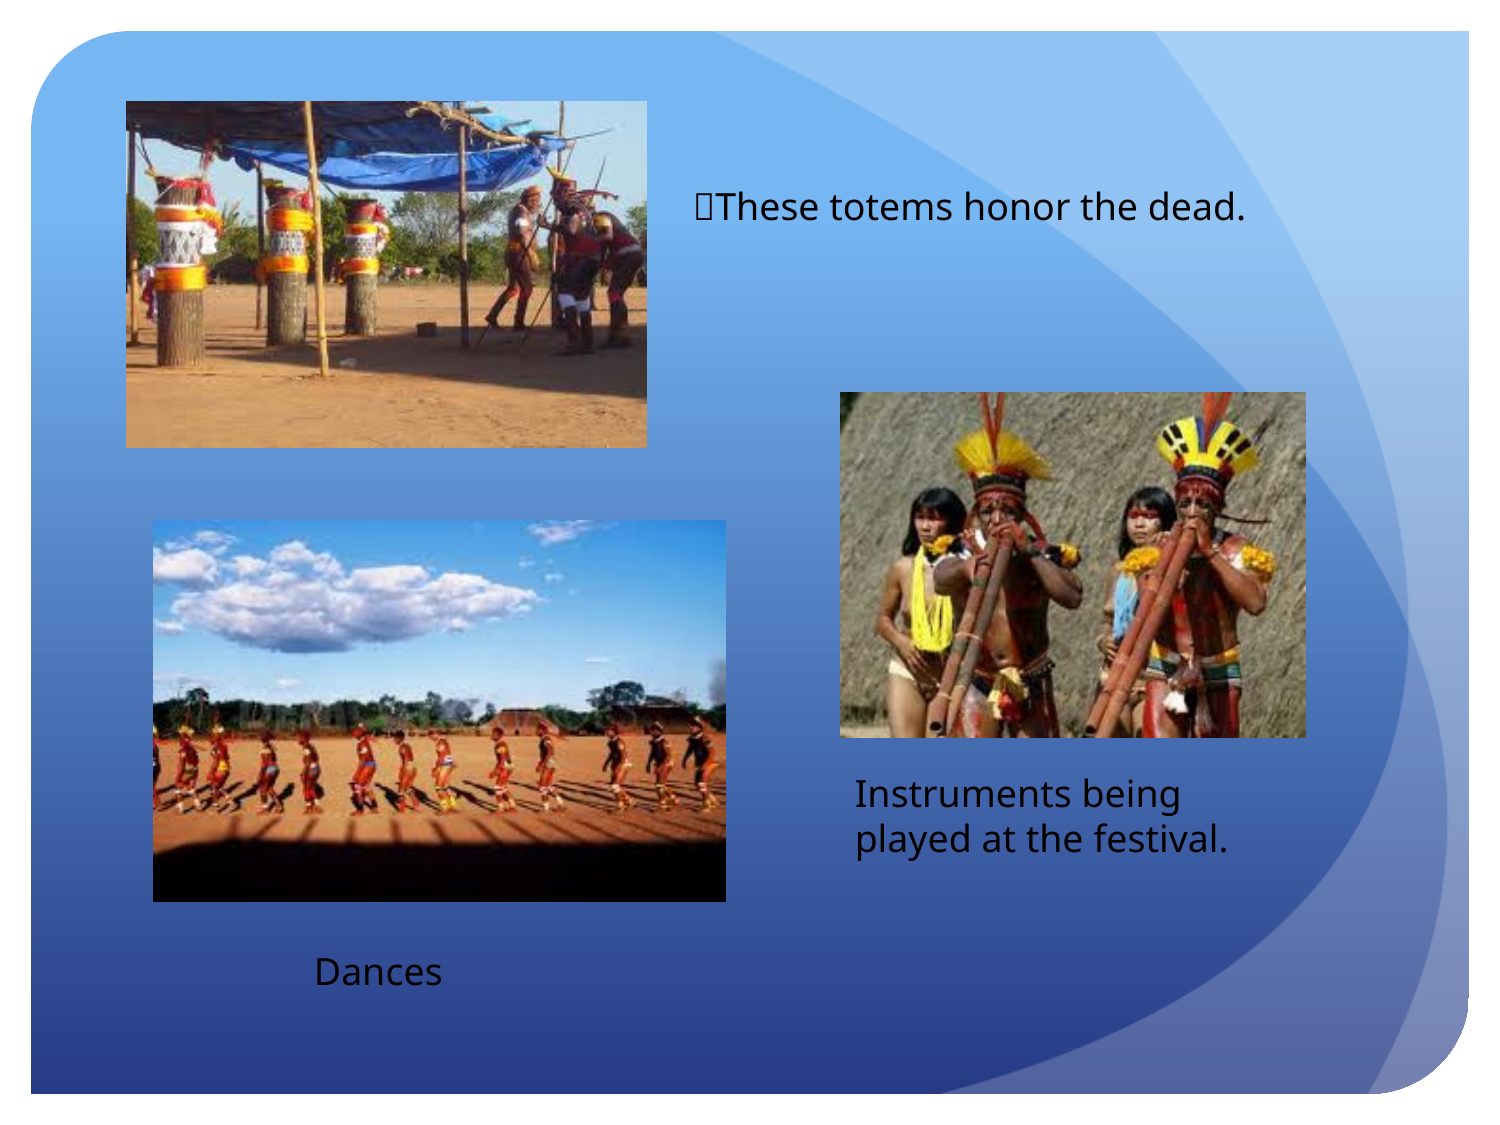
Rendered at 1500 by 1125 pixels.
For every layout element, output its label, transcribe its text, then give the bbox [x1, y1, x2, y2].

text_box Instruments being played at the festival. [840, 762, 1294, 868]
text_box These totems honor the dead. [678, 175, 1294, 236]
text_box Dances [299, 940, 592, 1001]
picture [24, 30, 1473, 1094]
